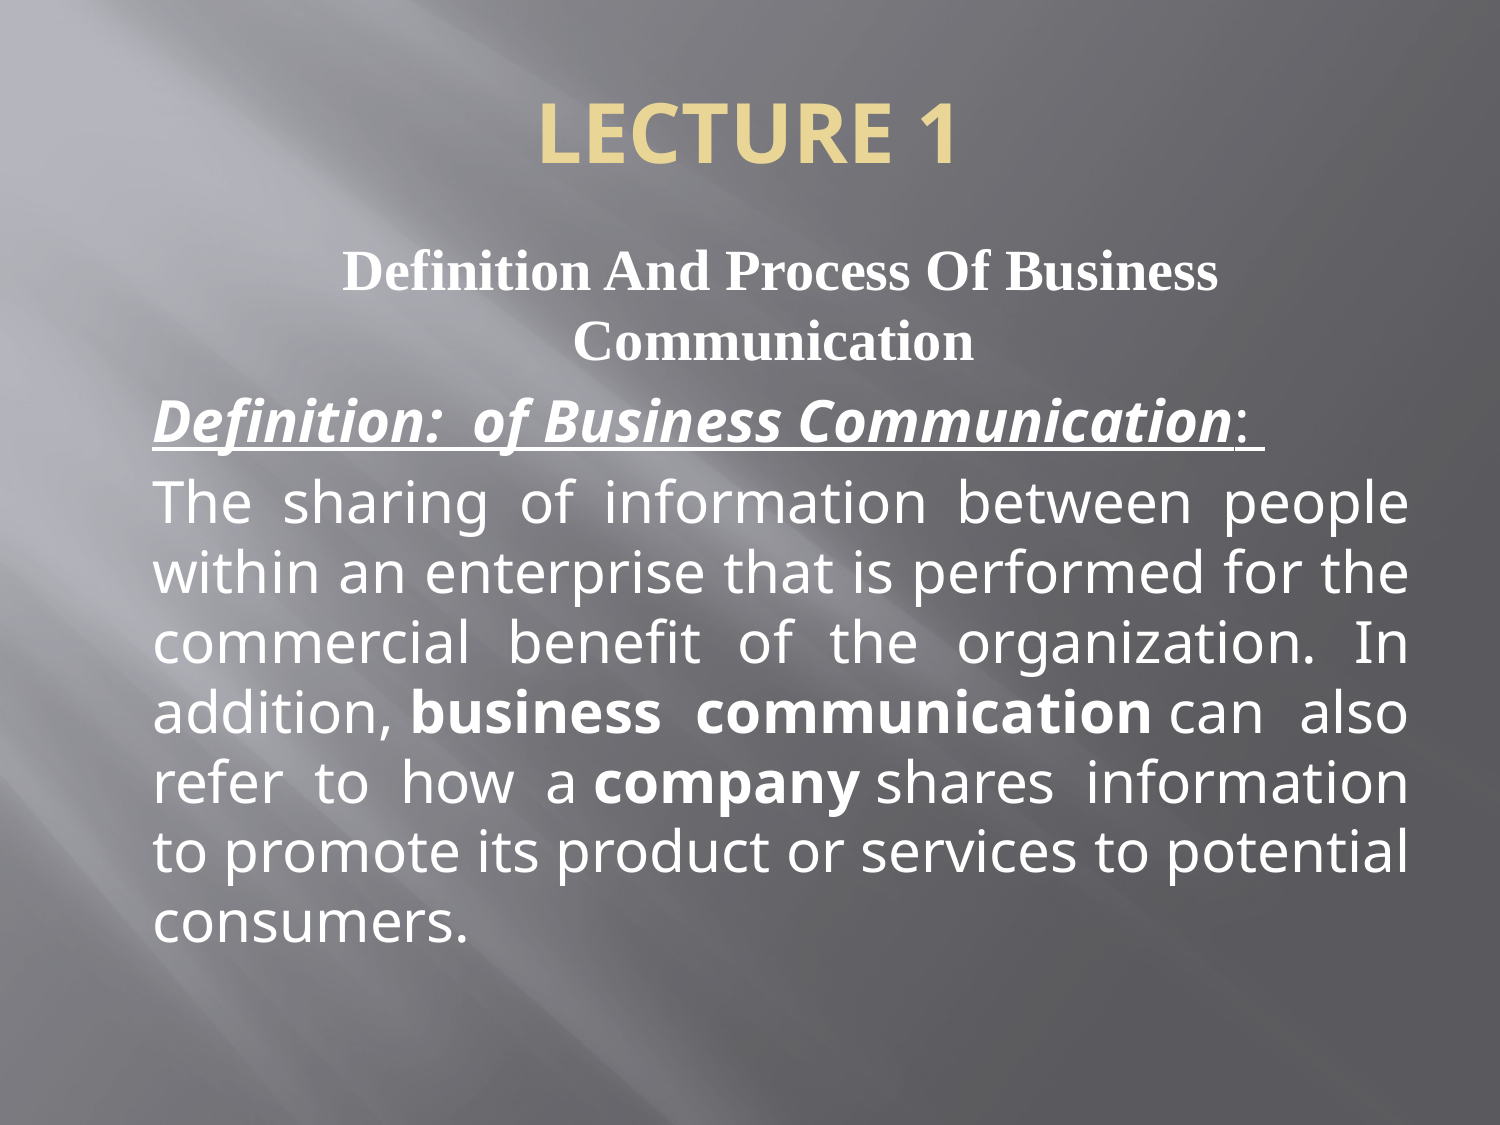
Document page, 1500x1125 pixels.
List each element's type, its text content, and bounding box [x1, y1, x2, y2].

text_box Lecture 1 [74, 12, 1425, 180]
subtitle Definition And Process Of Business Communication Definition: of Business Communication: The sharing of information between people within an enterprise that is performed for the commercial benefit of the organization. In addition, business communication can also refer to how a company shares information to promote its product or services to potential consumers. [137, 224, 1425, 1013]
